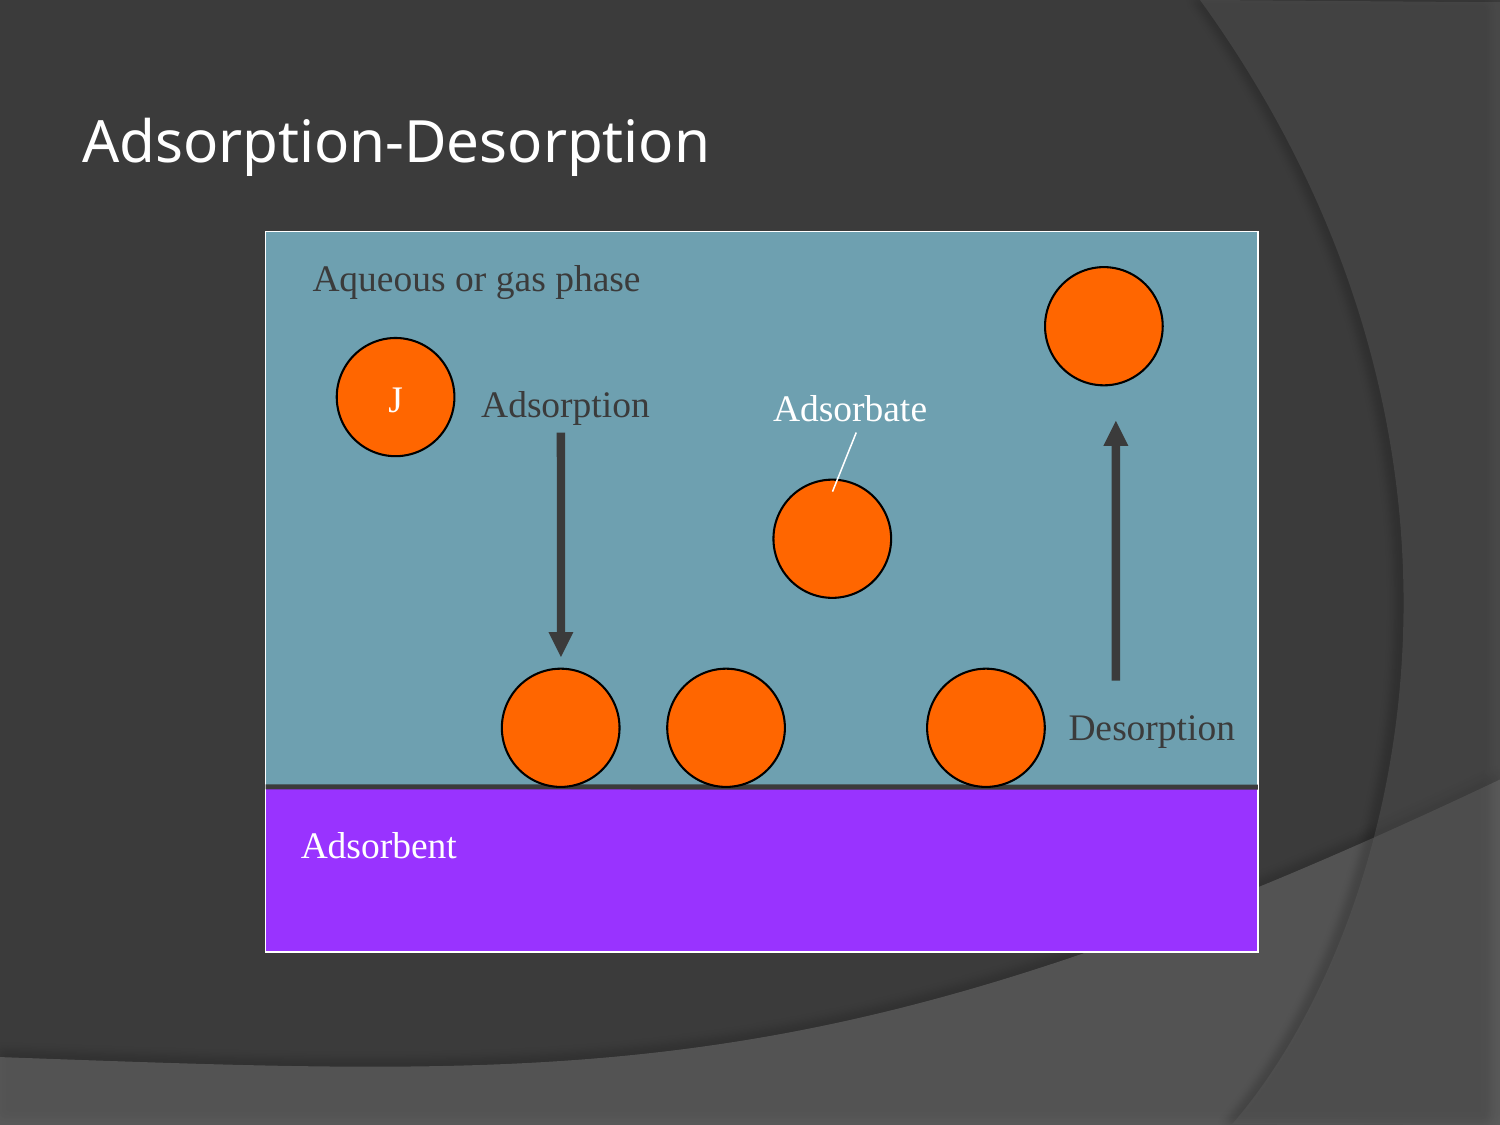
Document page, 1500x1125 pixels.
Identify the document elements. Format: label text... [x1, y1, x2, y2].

text_box Desorption [1053, 695, 1251, 756]
text_box J [336, 337, 455, 457]
text_box Adsorbate [758, 377, 943, 437]
text_box [265, 786, 1258, 953]
text_box [773, 479, 892, 598]
text_box [1109, 420, 1123, 681]
text_box [1045, 267, 1163, 386]
text_box [554, 433, 568, 657]
text_box [667, 668, 785, 787]
text_box Adsorbent [286, 814, 473, 874]
title Adsorption-Desorption [75, 45, 1300, 233]
text_box [265, 231, 1258, 786]
text_box Adsorption [466, 372, 666, 433]
text_box [927, 668, 1045, 787]
text_box [501, 668, 620, 787]
text_box Aqueous or gas phase [297, 247, 656, 307]
